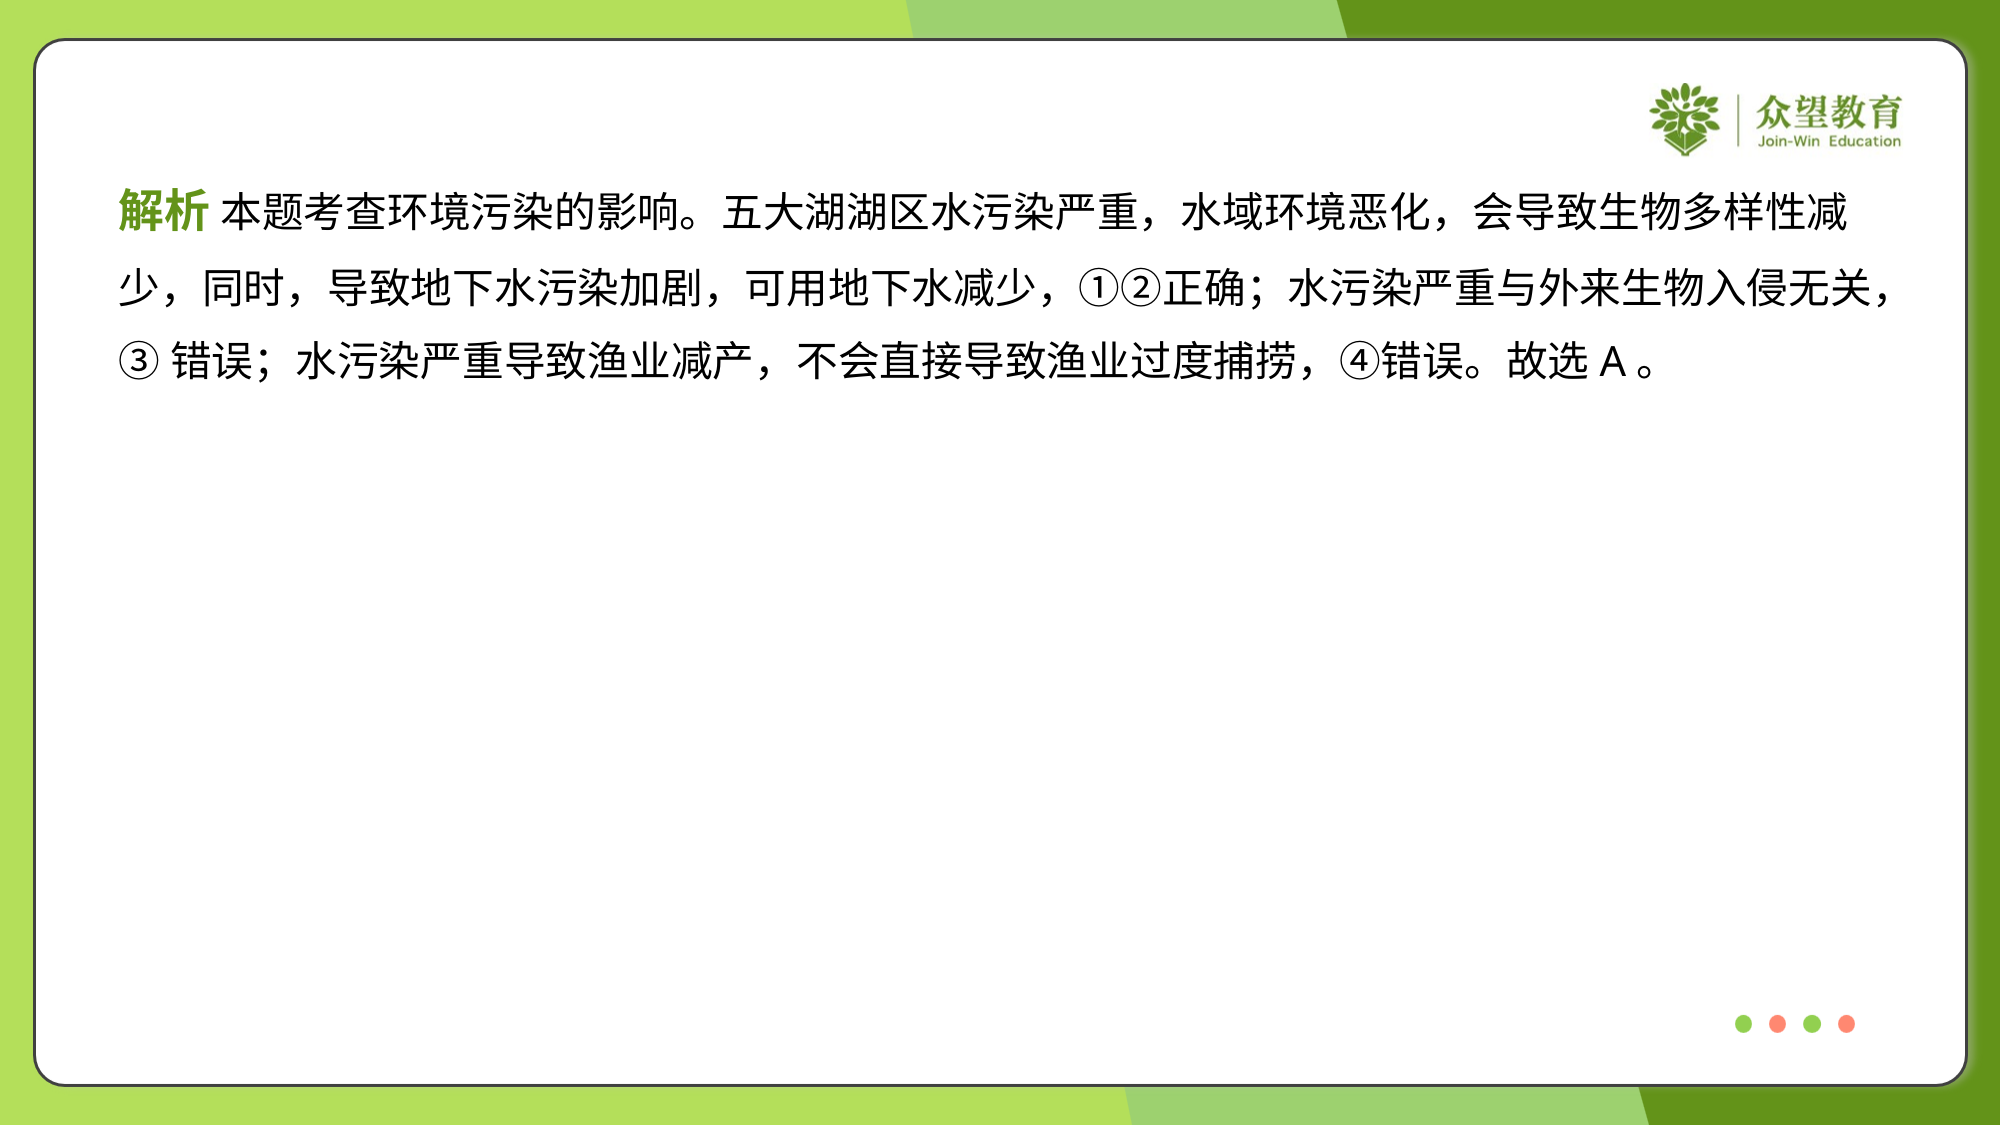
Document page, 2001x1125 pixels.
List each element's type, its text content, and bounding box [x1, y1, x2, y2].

text_box 解析 本题考查环境污染的影响。五大湖湖区水污染严重，水域环境恶化，会导致生物多样性减 少，同时，导致地下水污染加剧，可用地下水减少，①②正确；水污染严重与外来生物入侵无关， ③错误；水污染严重导致渔业减产，不会直接导致渔业过度捕捞，④错误。故选A。 [118, 159, 1883, 377]
picture [0, 0, 2000, 1125]
